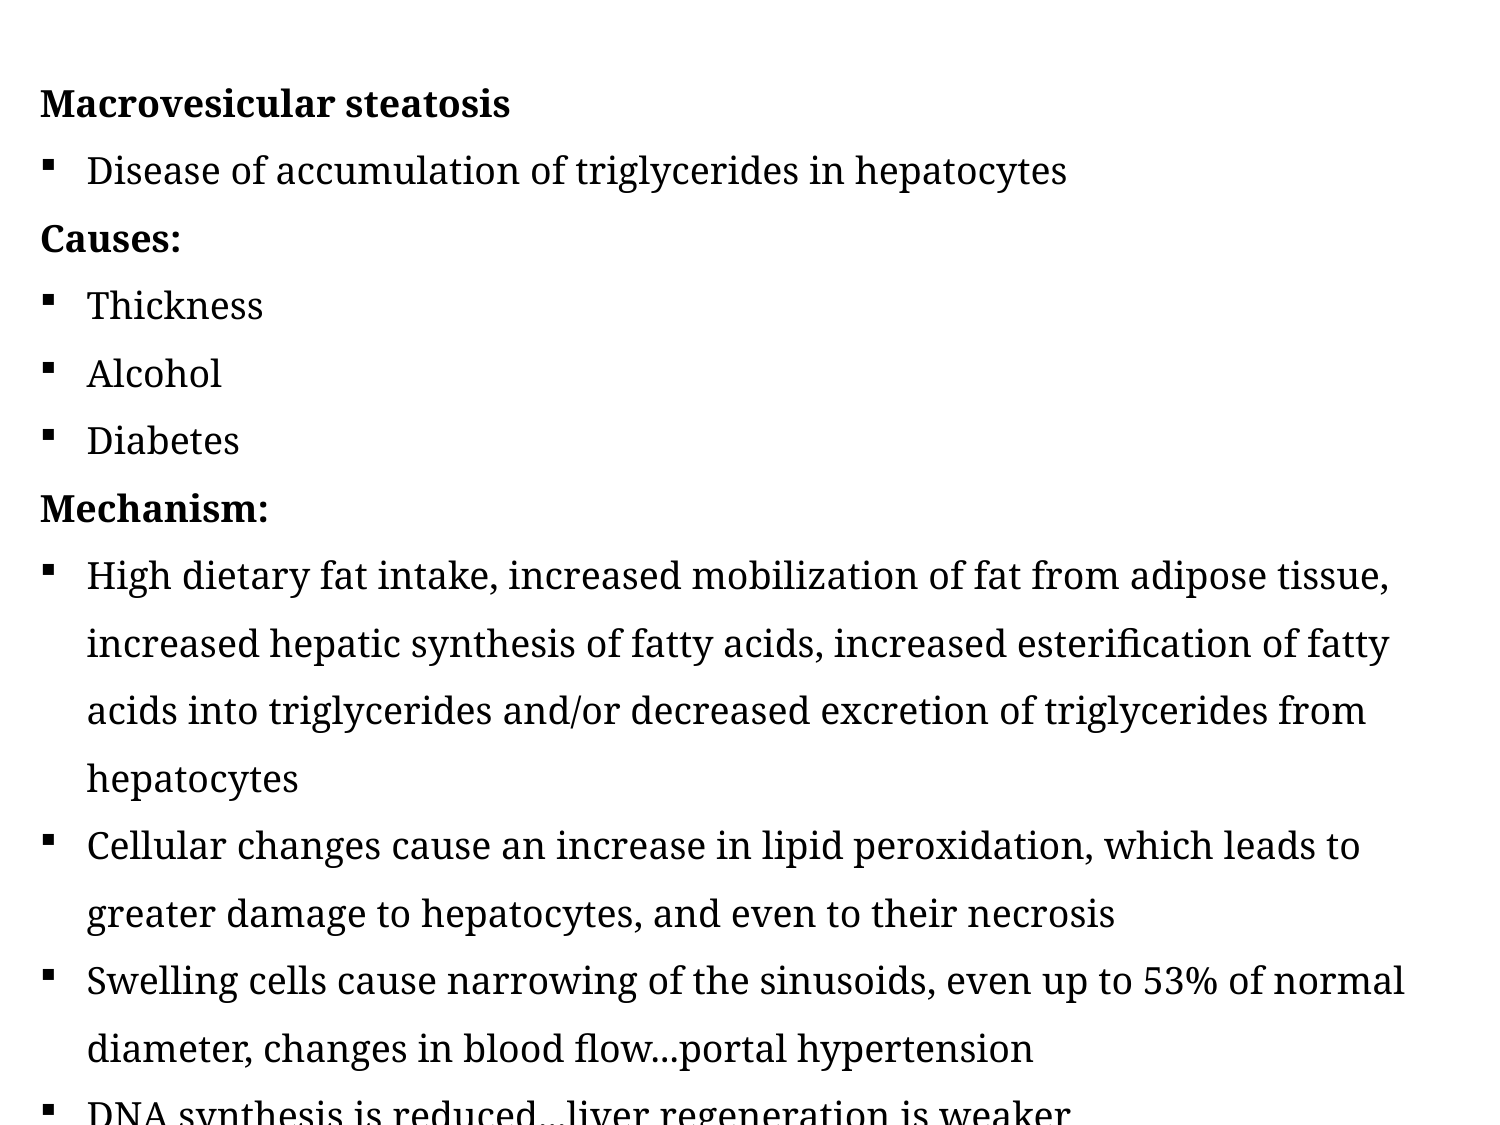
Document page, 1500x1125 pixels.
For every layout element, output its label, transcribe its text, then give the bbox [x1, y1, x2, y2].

text_box Macrovesicular steatosis Disease of accumulation of triglycerides in hepatocytes Causes: Thickness Alcohol Diabetes Mechanism: High dietary fat intake, increased mobilization of fat from adipose tissue, increased hepatic synthesis of fatty acids, increased esterification of fatty acids into triglycerides and/or decreased excretion of triglycerides from hepatocytes Cellular changes cause an increase in lipid peroxidation, which leads to greater damage to hepatocytes, and even to their necrosis Swelling cells cause narrowing of the sinusoids, even up to 53% of normal diameter, changes in blood flow...portal hypertension DNA synthesis is reduced...liver regeneration is weaker [24, 49, 1475, 1125]
